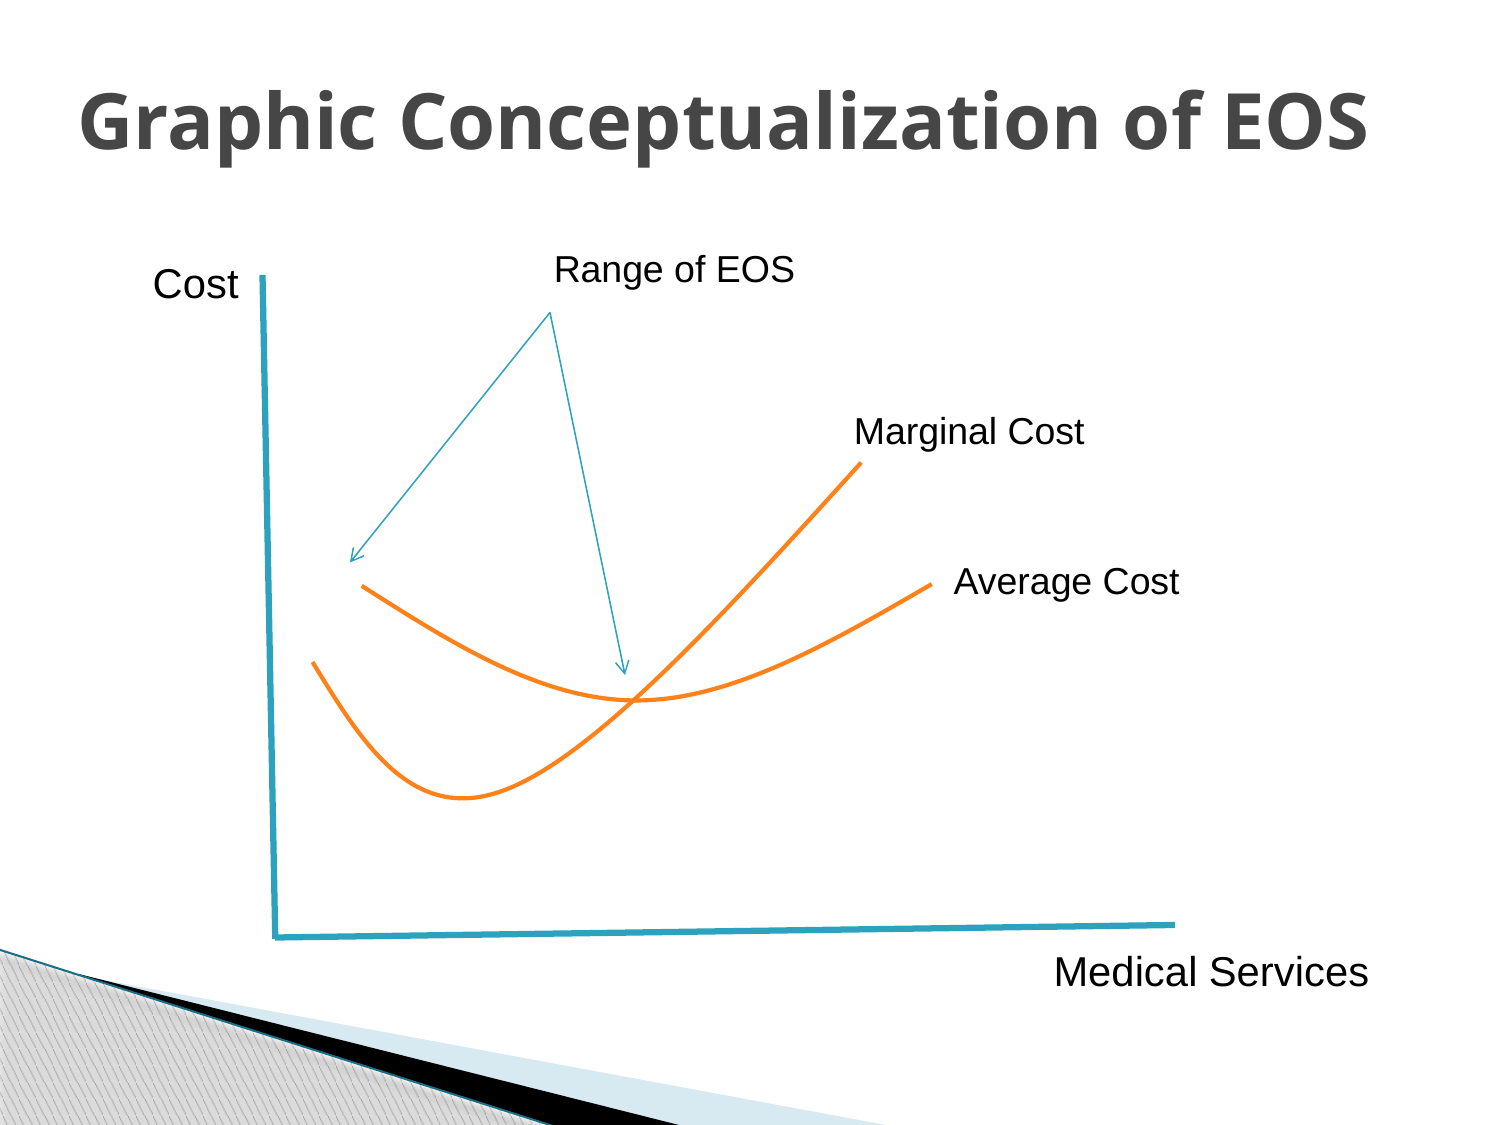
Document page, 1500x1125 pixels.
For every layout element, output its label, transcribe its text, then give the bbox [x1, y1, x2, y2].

title Graphic Conceptualization of EOS [62, 24, 1413, 213]
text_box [137, 237, 1387, 1004]
